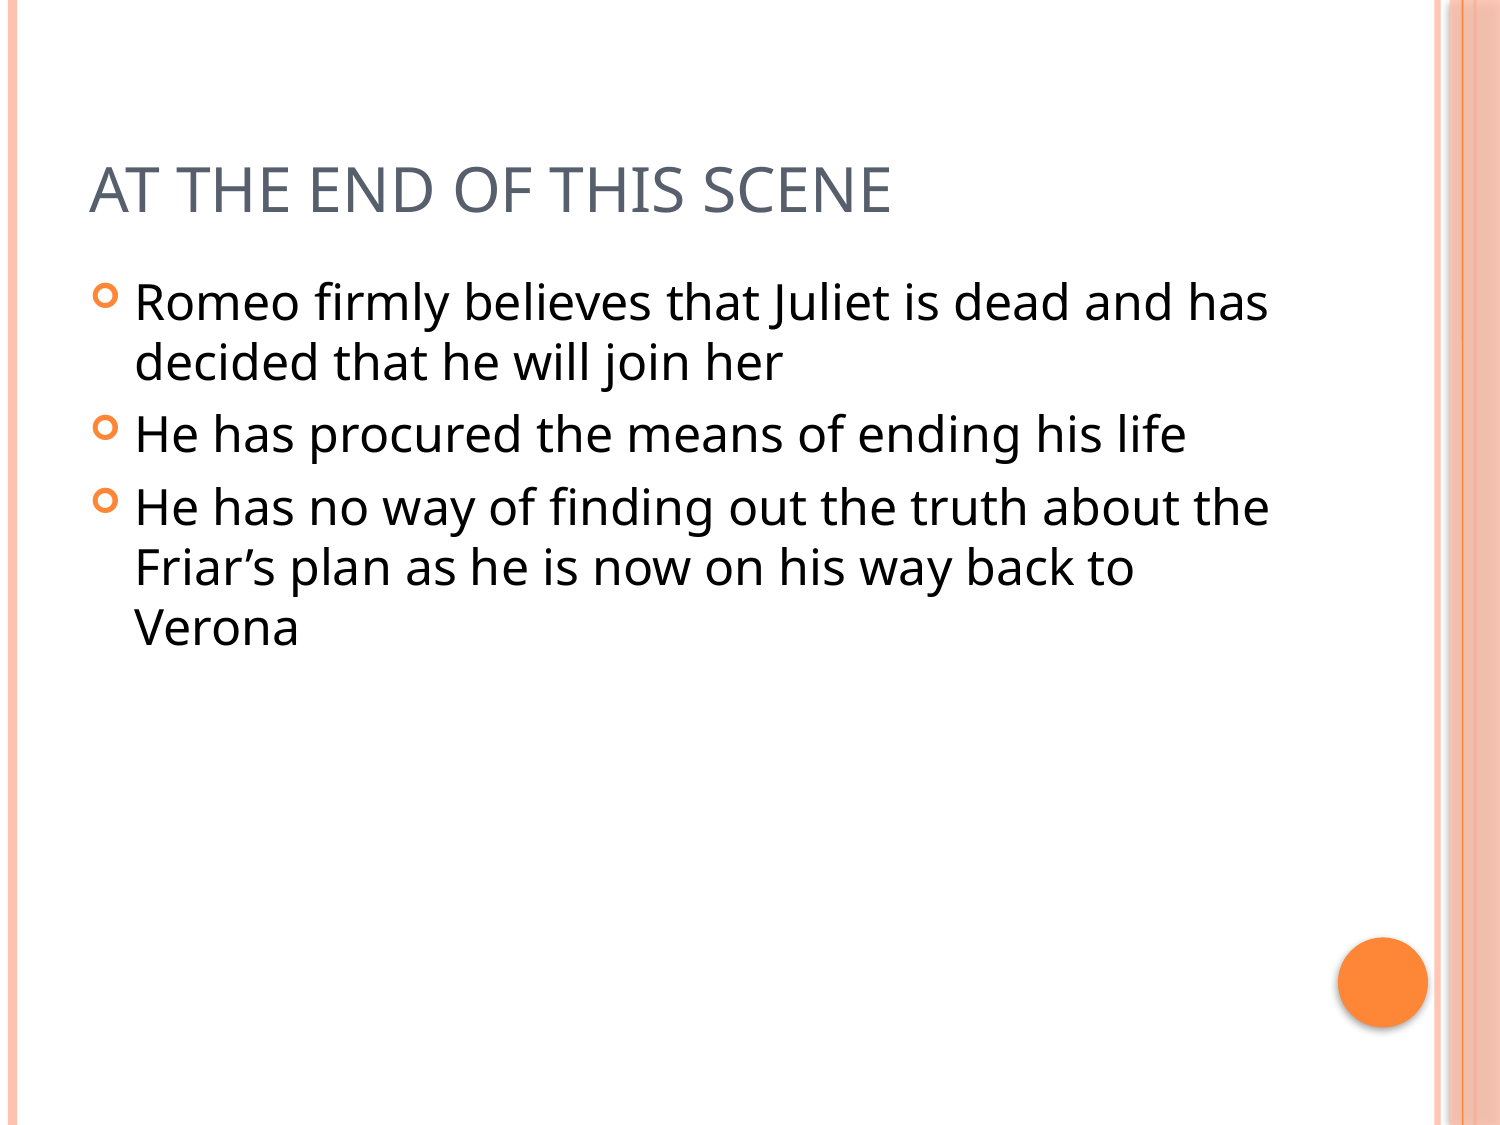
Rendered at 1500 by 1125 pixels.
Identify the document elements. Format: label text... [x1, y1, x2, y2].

title At the end of this scene [75, 45, 1300, 233]
list Romeo firmly believes that Juliet is dead and has decided that he will join her He has procured the means of ending his life He has no way of finding out the truth about the Friar’s plan as he is now on his way back to Verona [75, 262, 1300, 1062]
